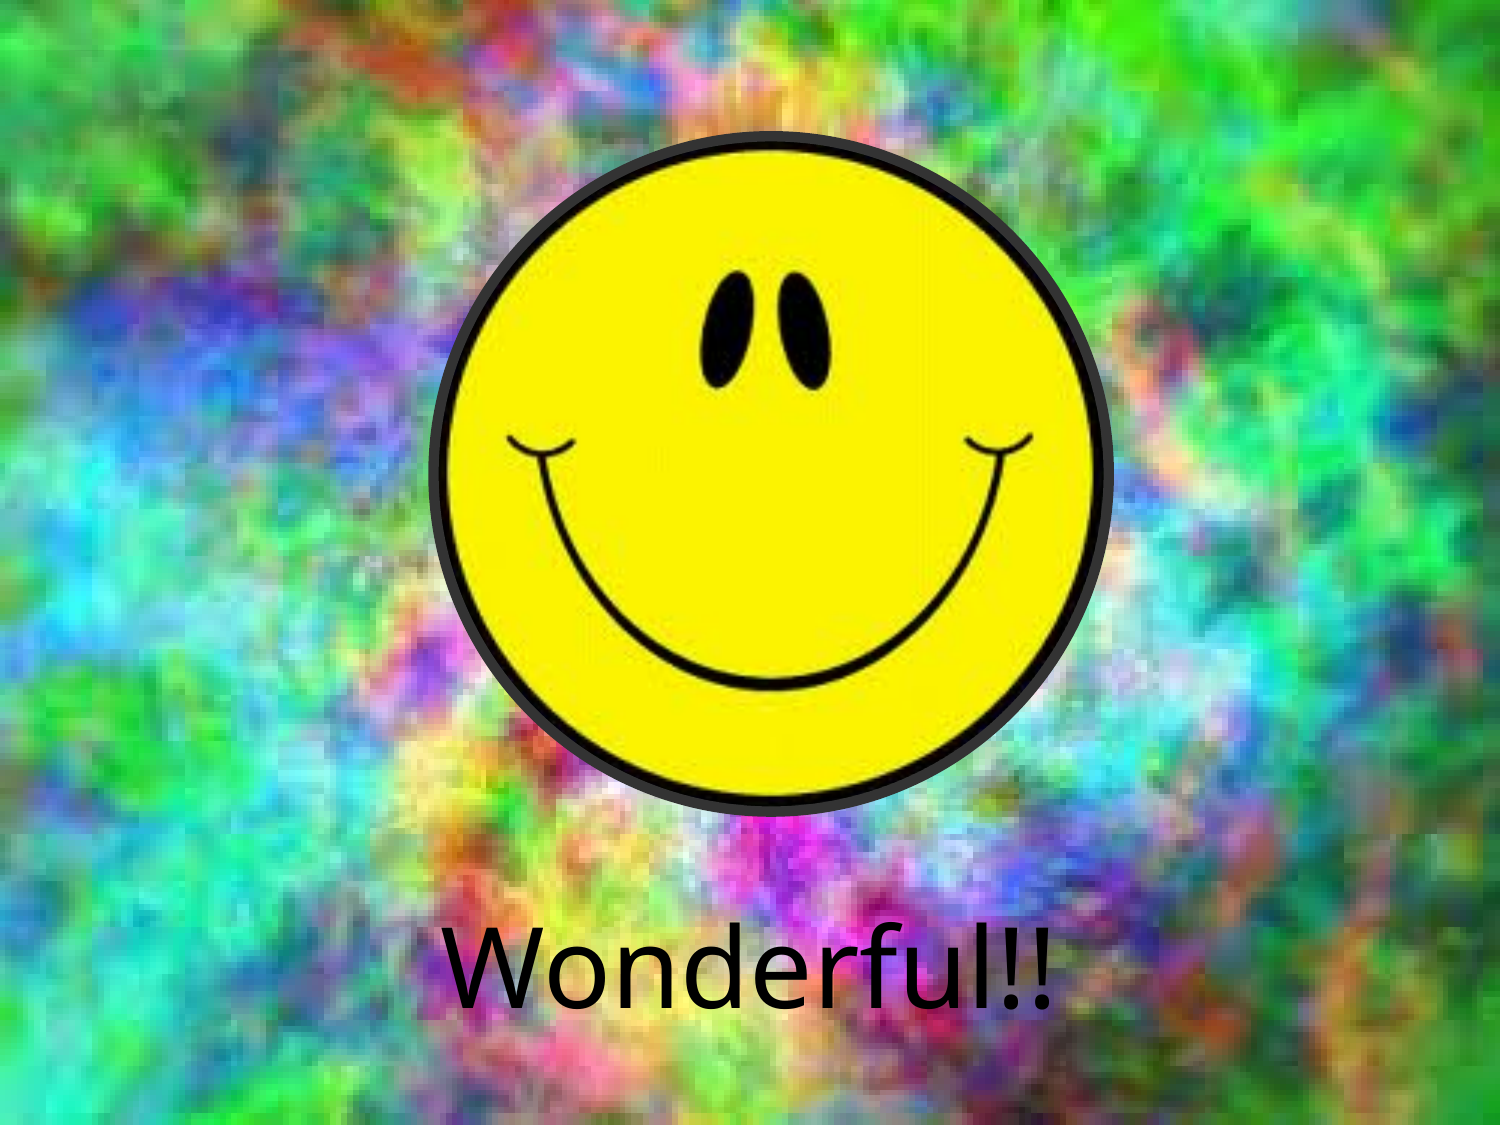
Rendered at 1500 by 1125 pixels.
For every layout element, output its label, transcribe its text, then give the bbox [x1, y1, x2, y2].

text_box Wonderful!! [425, 888, 1073, 1039]
picture [0, 0, 1500, 1125]
